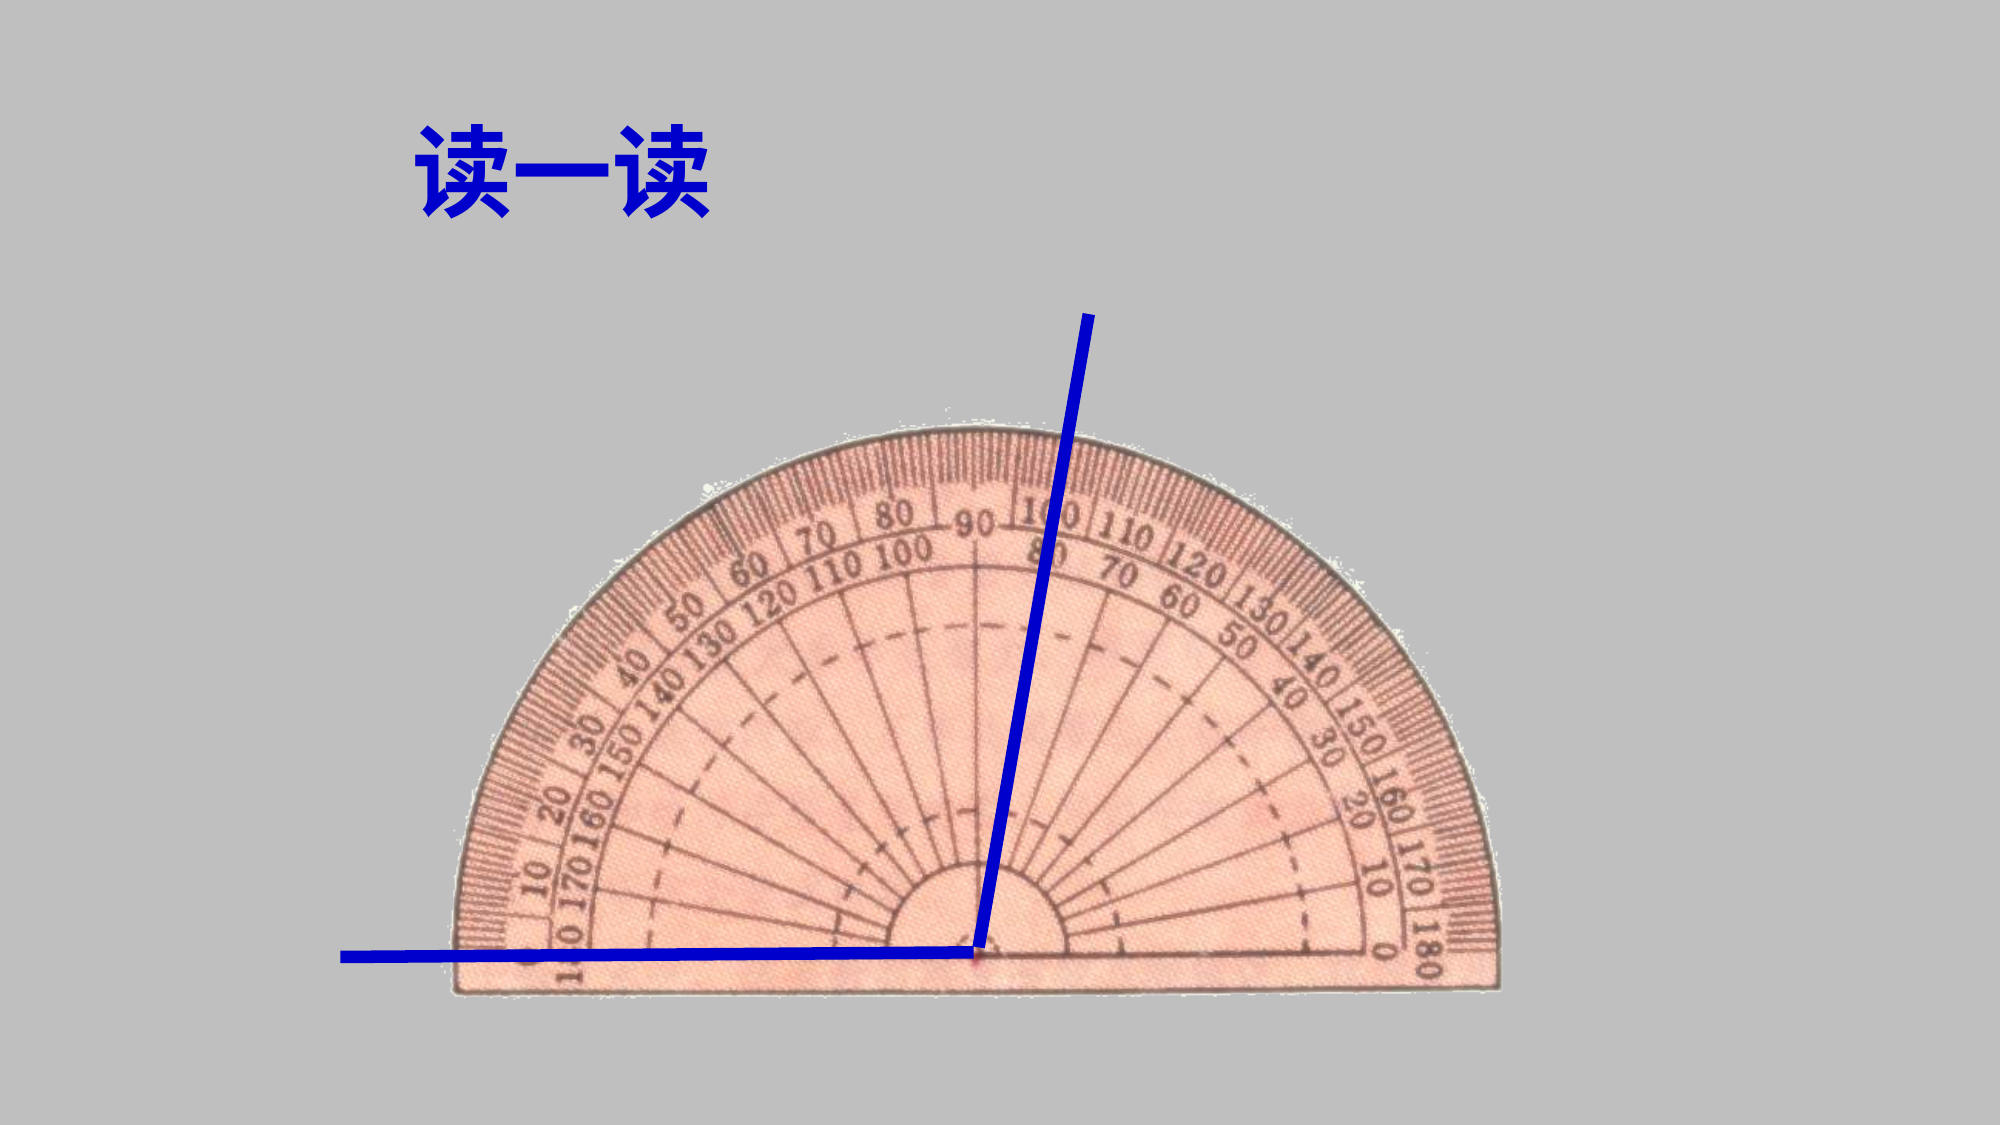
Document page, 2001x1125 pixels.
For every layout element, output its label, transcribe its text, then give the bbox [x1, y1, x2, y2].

picture [429, 407, 1527, 1037]
text_box 读一读 [397, 101, 1439, 237]
